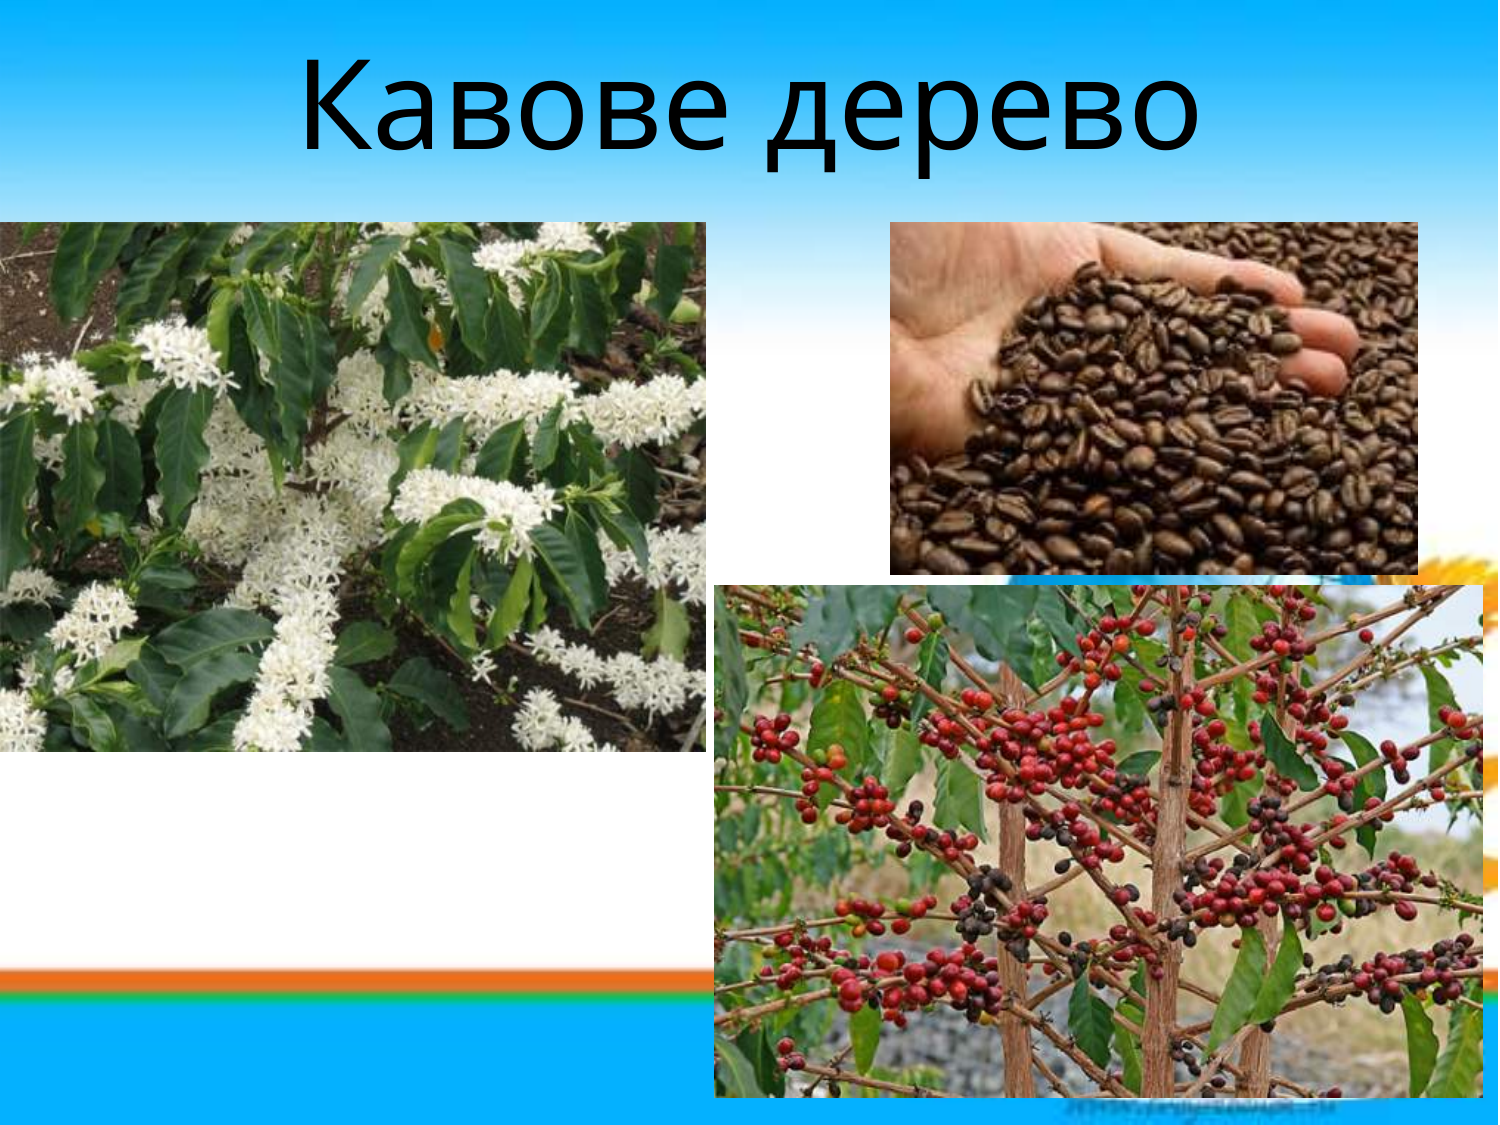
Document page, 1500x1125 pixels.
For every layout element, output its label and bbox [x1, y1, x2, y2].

list [0, 222, 707, 753]
picture [0, 34, 1499, 1117]
